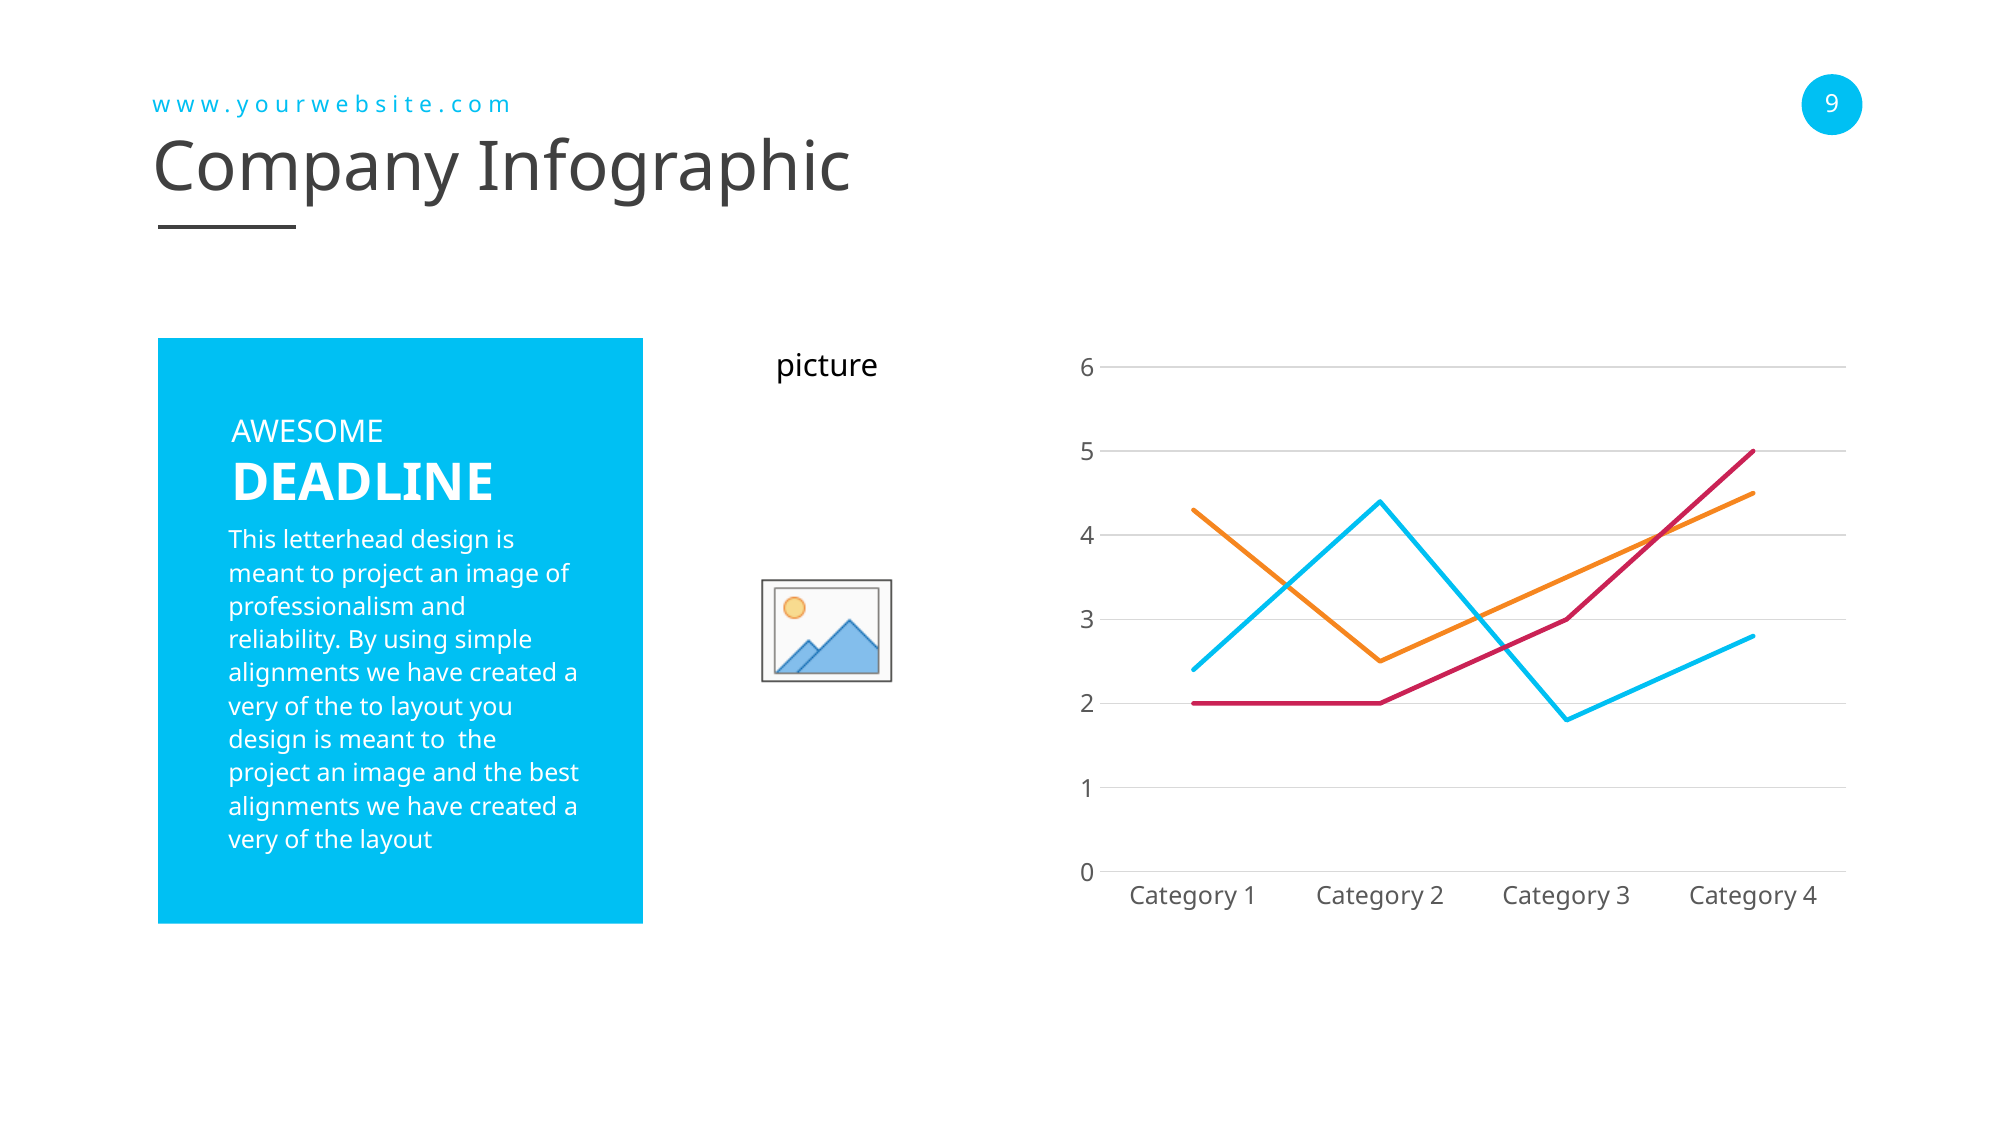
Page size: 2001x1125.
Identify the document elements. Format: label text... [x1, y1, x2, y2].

text_box [157, 337, 644, 925]
title Company Infographic [137, 112, 1863, 225]
slide_number 9 [1798, 74, 1866, 135]
picture [654, 337, 1000, 924]
footer www.yourwebsite.com [137, 75, 584, 136]
chart [1064, 337, 1863, 924]
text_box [216, 403, 585, 859]
